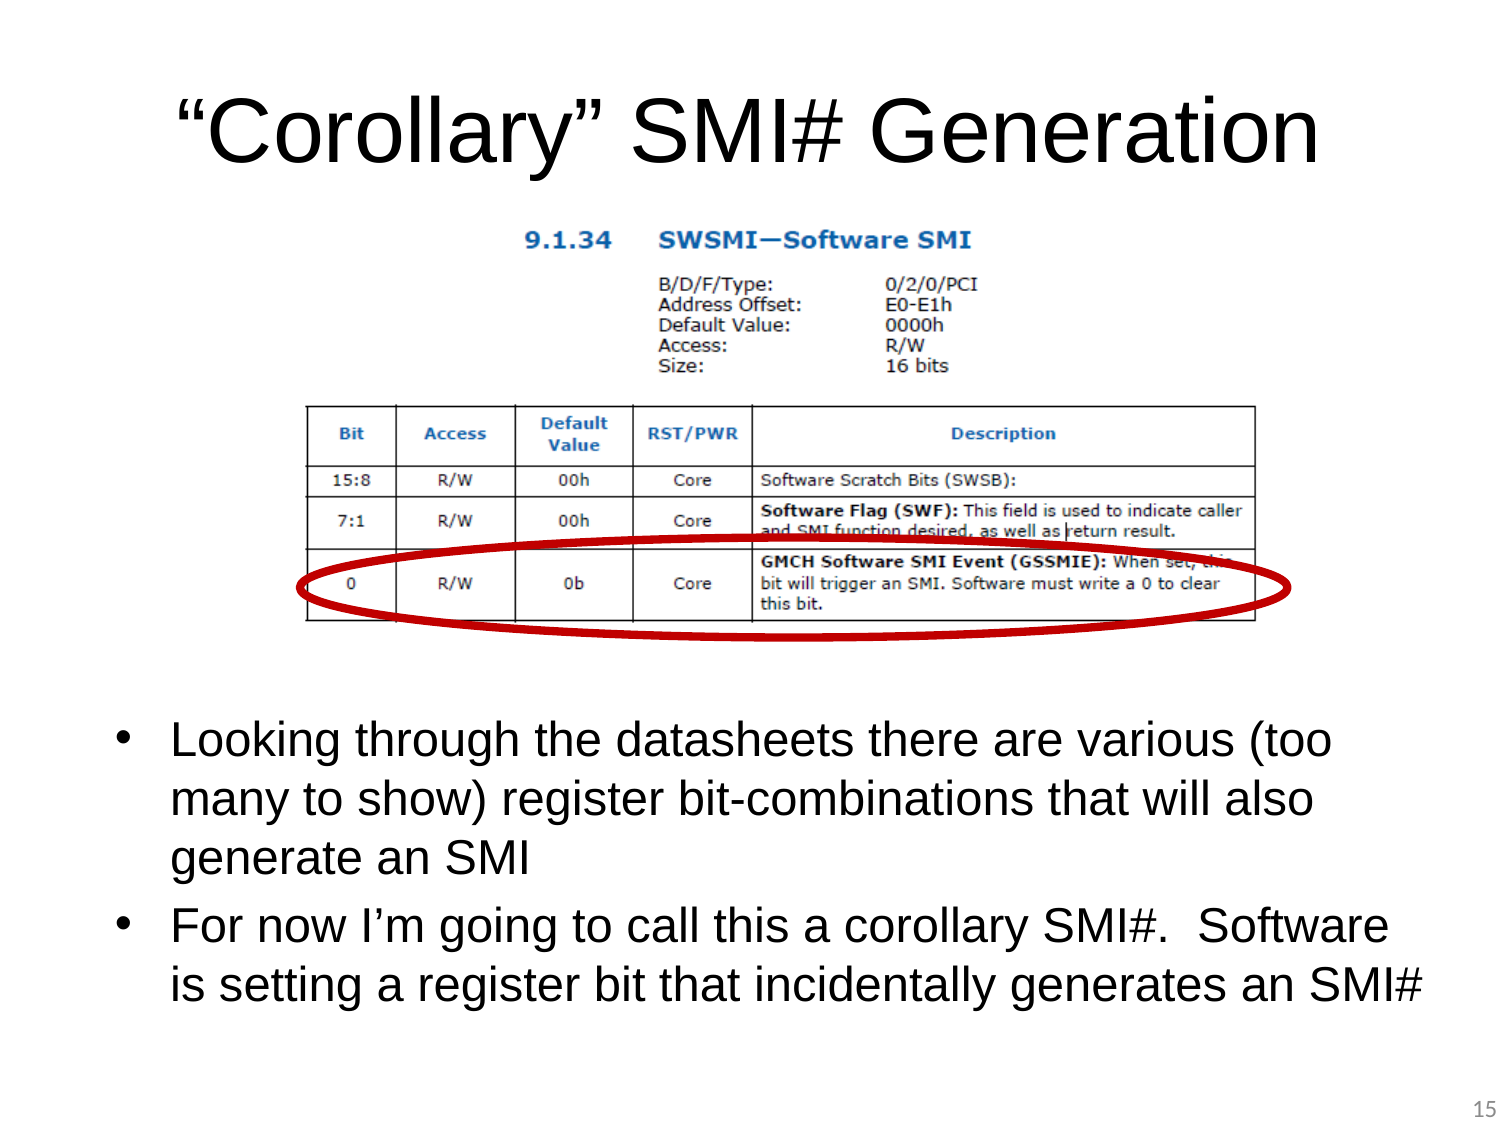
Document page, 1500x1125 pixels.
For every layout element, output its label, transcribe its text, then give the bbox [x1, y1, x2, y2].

title “Corollary” SMI# Generation [75, 32, 1425, 220]
slide_number 15 [1162, 1077, 1500, 1125]
text_box Looking through the datasheets there are various (too many to show) register bit-combinations that will also generate an SMI For now I’m going to call this a corollary SMI#. Software is setting a register bit that incidentally generates an SMI# [99, 699, 1450, 1080]
picture [491, 224, 1059, 379]
picture [274, 389, 1276, 636]
text_box [1279, 575, 1290, 600]
